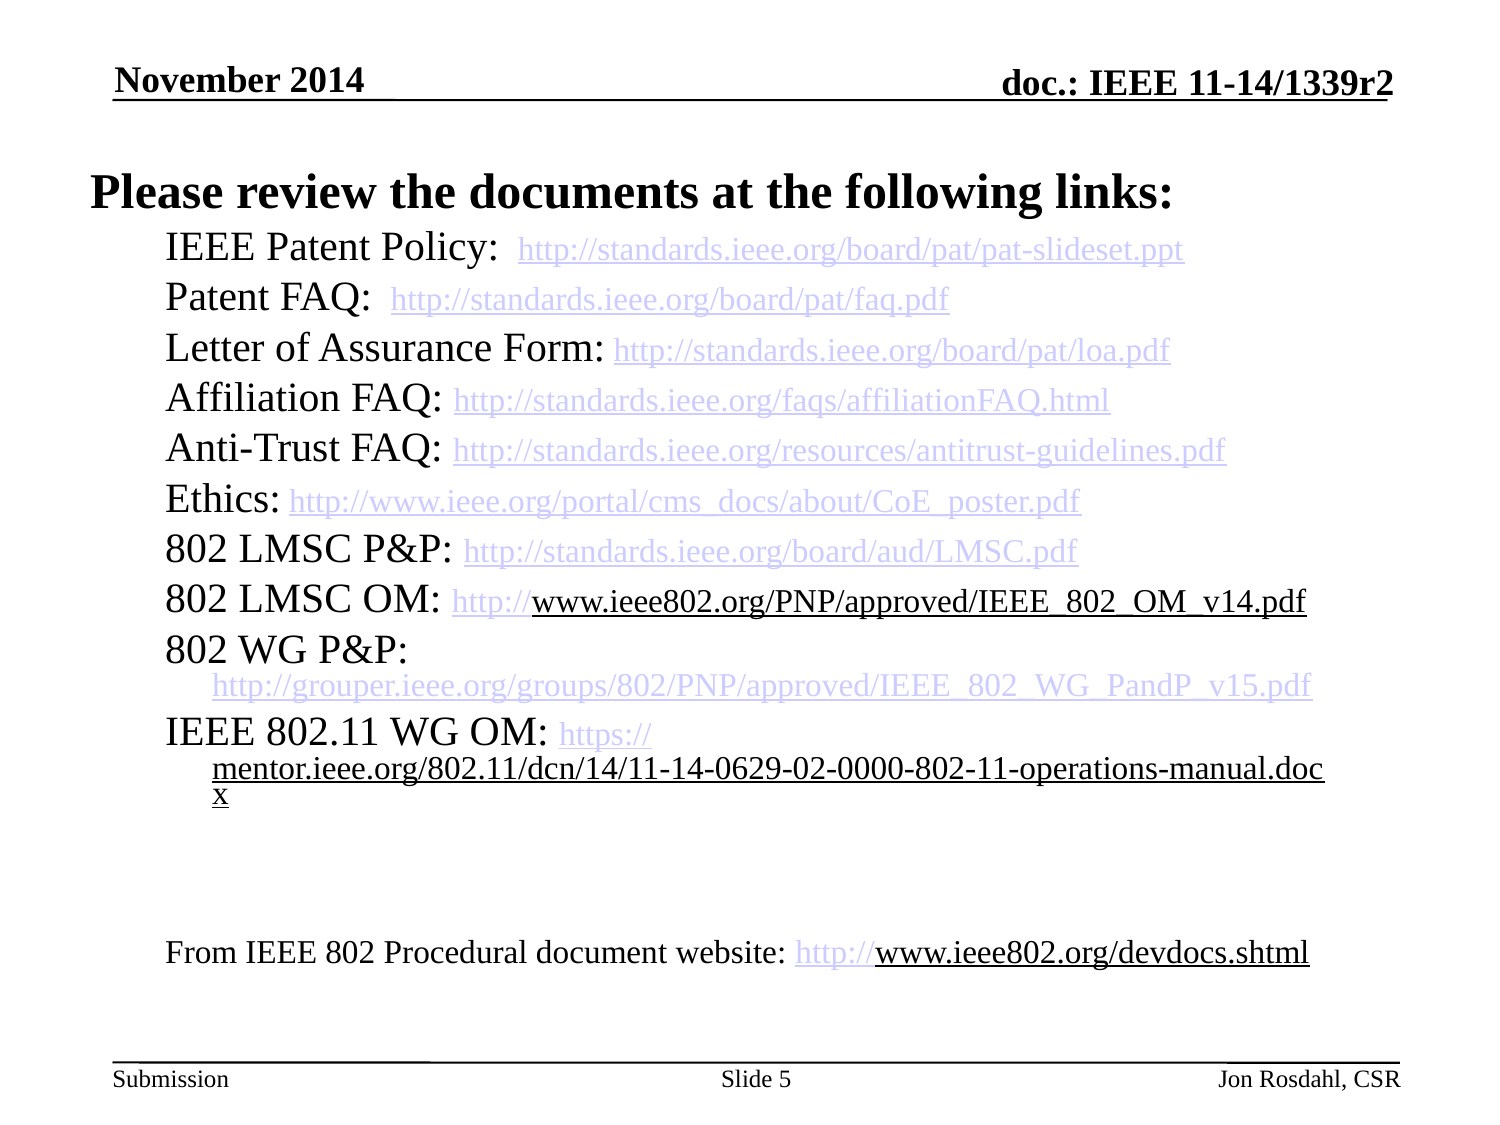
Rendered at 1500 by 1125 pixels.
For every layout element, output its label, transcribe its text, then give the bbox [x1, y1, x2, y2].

footer Jon Rosdahl, CSR [878, 1061, 1402, 1093]
slide_number Slide 5 [712, 1061, 800, 1123]
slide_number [114, 54, 426, 101]
list Please review the documents at the following links: IEEE Patent Policy: http://standards.ieee.org/board/pat/pat-slideset.ppt Patent FAQ: http://standards.ieee.org/board/pat/faq.pdf Letter of Assurance Form: http://standards.ieee.org/board/pat/loa.pdf Affiliation FAQ: http://standards.ieee.org/faqs/affiliationFAQ.html Anti-Trust FAQ: http://standards.ieee.org/resources/antitrust-guidelines.pdf Ethics: http://www.ieee.org/portal/cms_docs/about/CoE_poster.pdf 802 LMSC P&P: http://standards.ieee.org/board/aud/LMSC.pdf 802 LMSC OM: http://www.ieee802.org/PNP/approved/IEEE_802_OM_v14.pdf 802 WG P&P: http://grouper.ieee.org/groups/802/PNP/approved/IEEE_802_WG_PandP_v15.pdf IEEE 802.11 WG OM: https://mentor.ieee.org/802.11/dcn/14/11-14-0629-02-0000-802-11-operations-manual.docx From IEEE 802 Procedural document website: http://www.ieee802.org/devdocs.shtml [74, 162, 1351, 1038]
